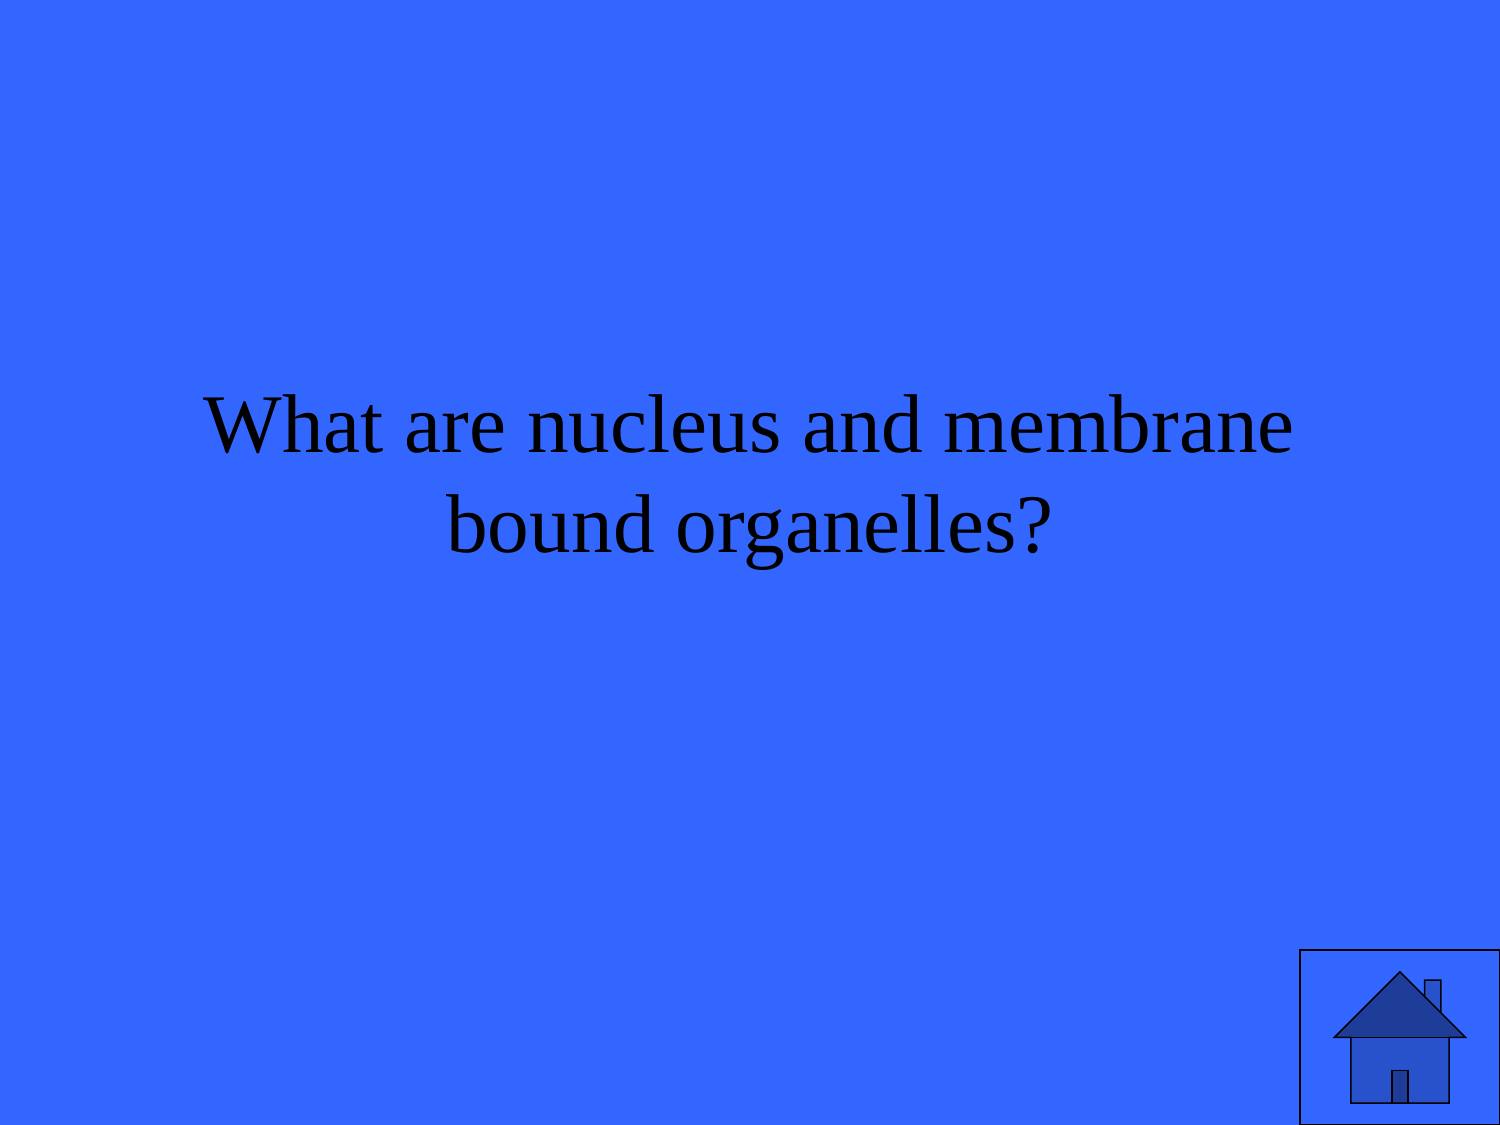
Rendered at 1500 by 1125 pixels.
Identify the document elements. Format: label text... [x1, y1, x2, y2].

text_box [1299, 950, 1500, 1125]
title What are nucleus and membrane bound organelles? [112, 375, 1388, 563]
